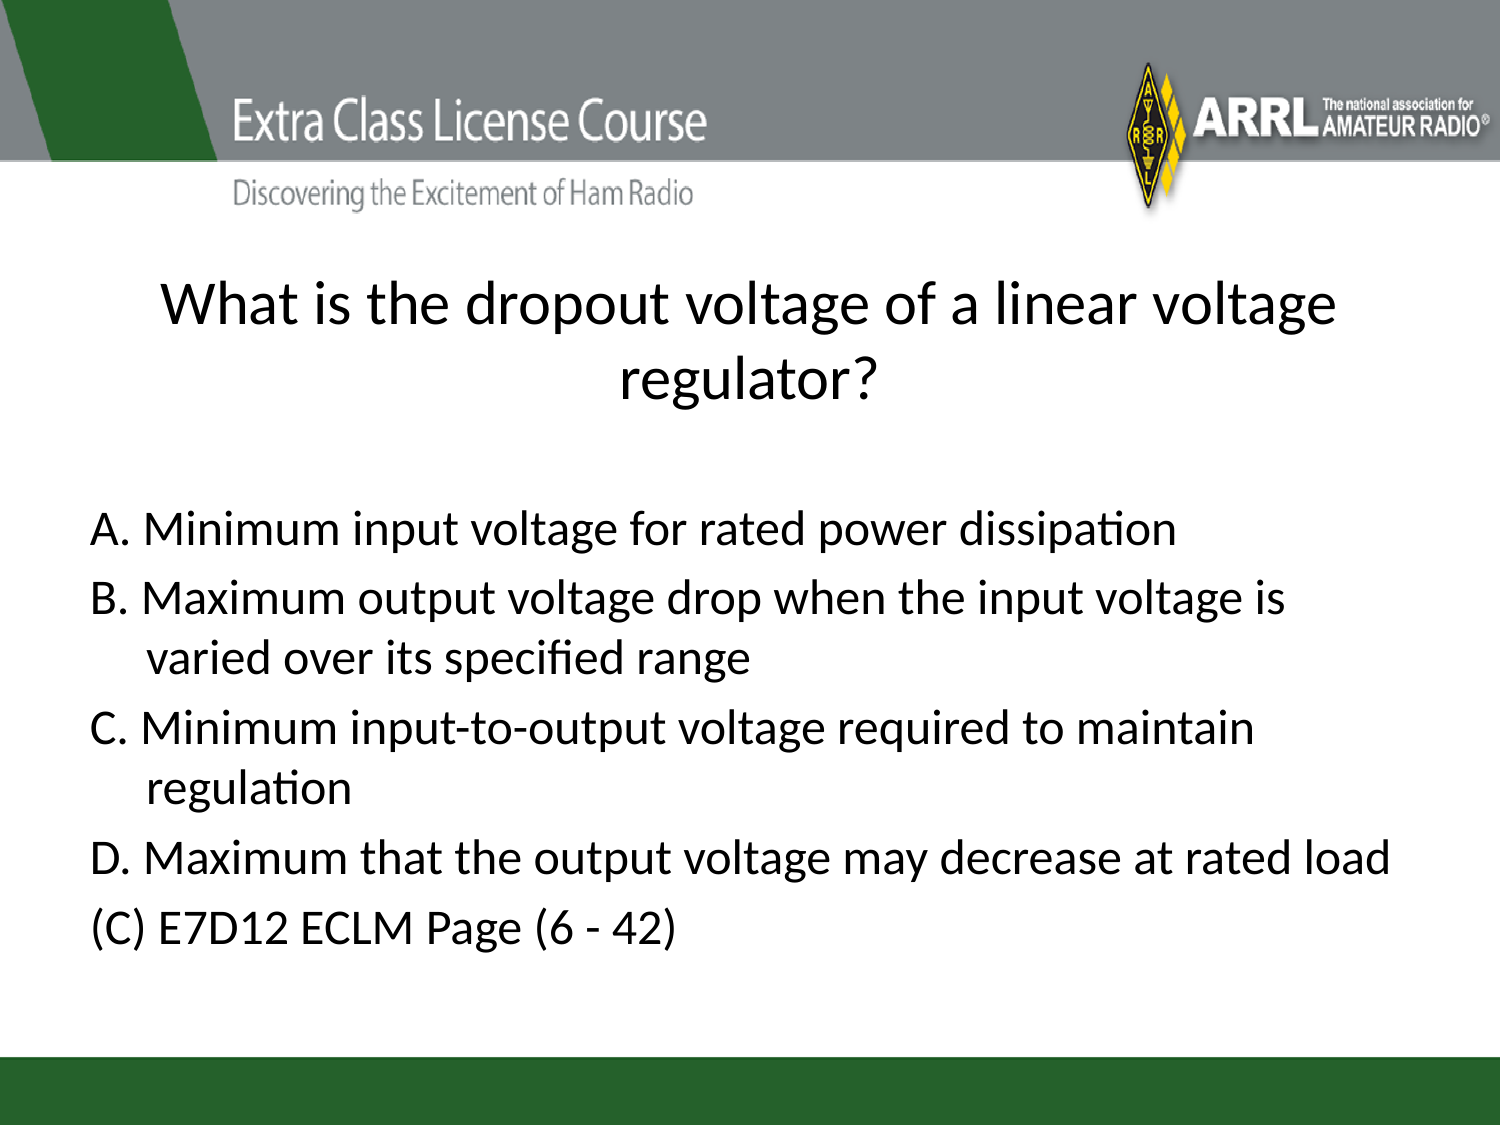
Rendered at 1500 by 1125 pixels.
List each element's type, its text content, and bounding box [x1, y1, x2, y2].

list A. Minimum input voltage for rated power dissipation B. Maximum output voltage drop when the input voltage is varied over its specified range C. Minimum input-to-output voltage required to maintain regulation D. Maximum that the output voltage may decrease at rated load (C) E7D12 ECLM Page (6 - 42) [75, 487, 1425, 1005]
title What is the dropout voltage of a linear voltage regulator? [75, 254, 1425, 435]
picture [0, 0, 1500, 1125]
